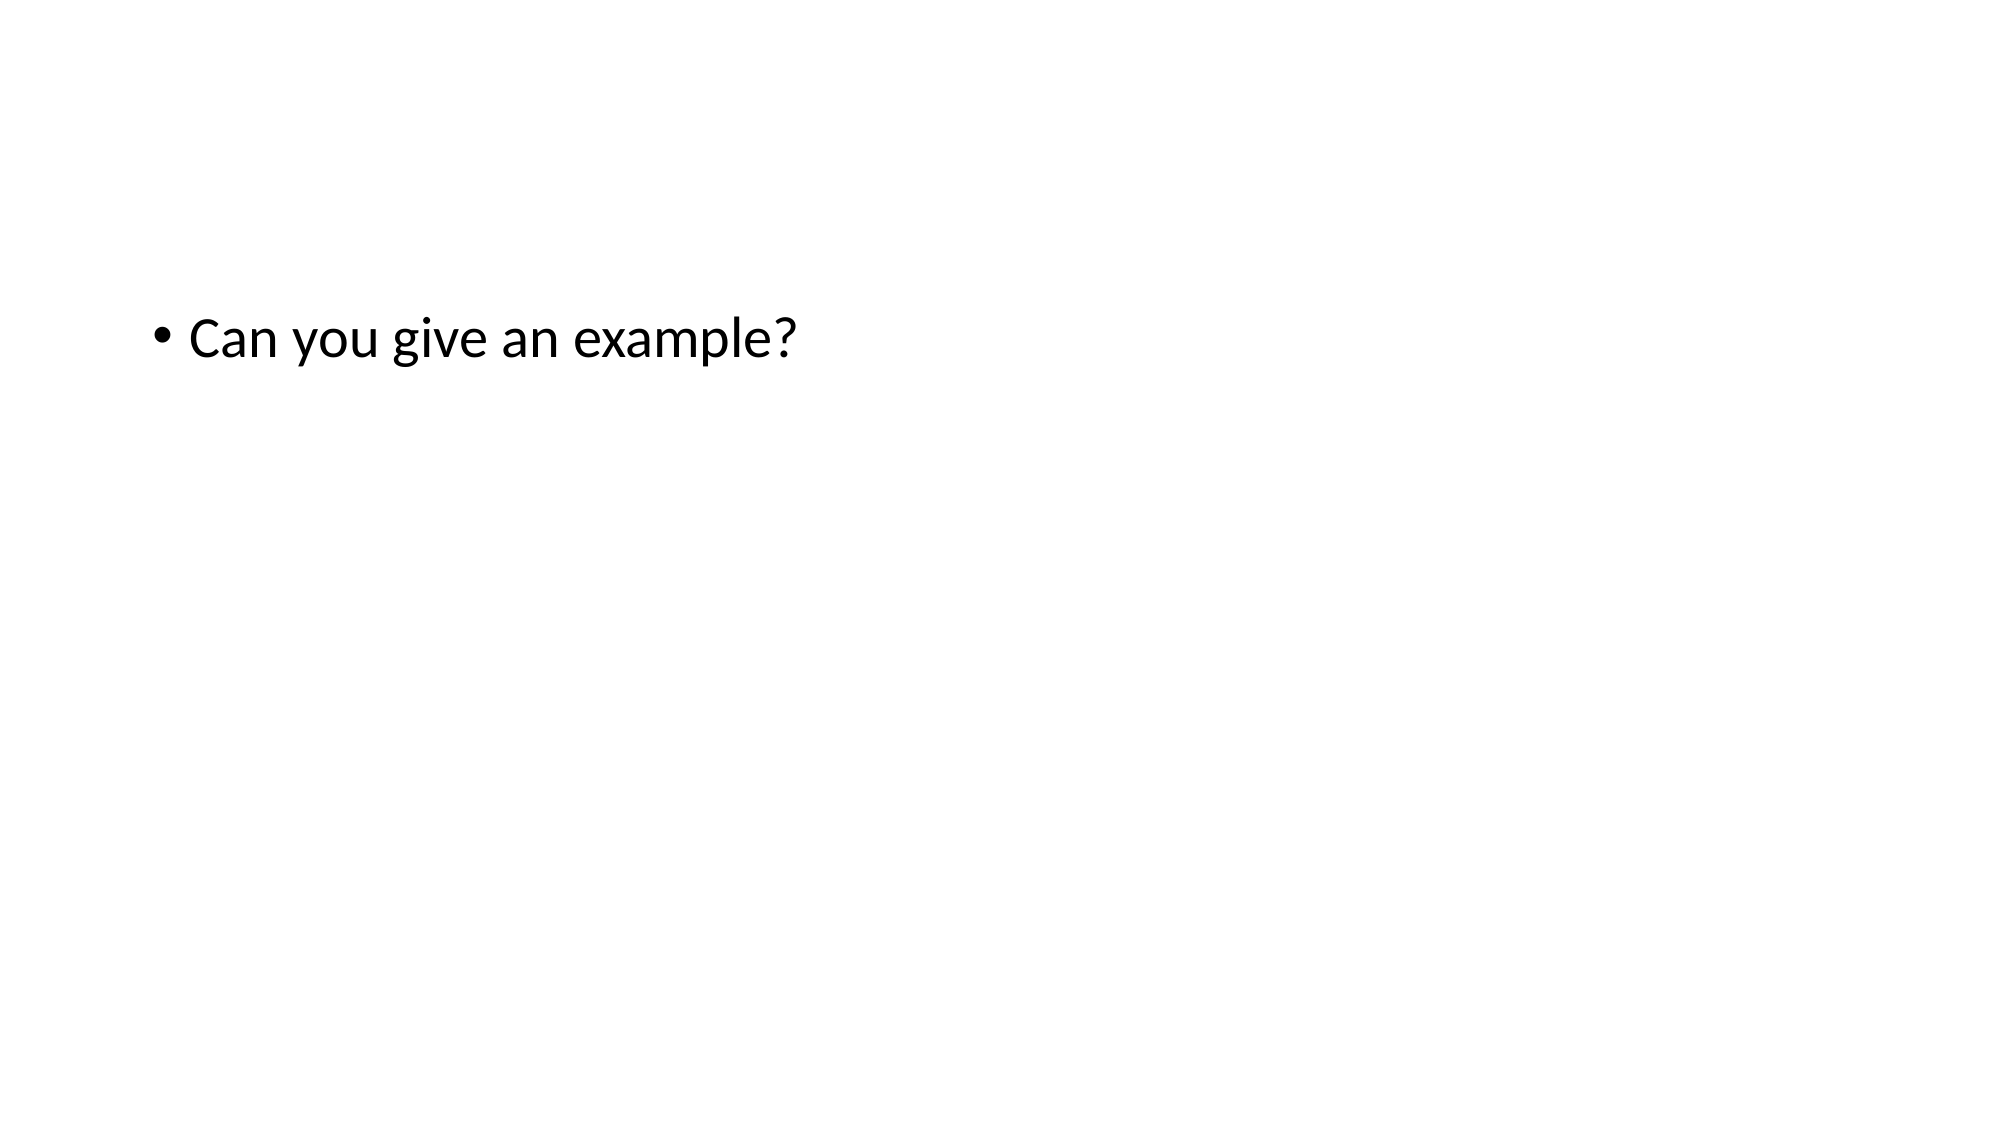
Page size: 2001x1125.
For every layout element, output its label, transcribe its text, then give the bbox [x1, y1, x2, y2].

list Can you give an example? [137, 299, 1863, 1014]
